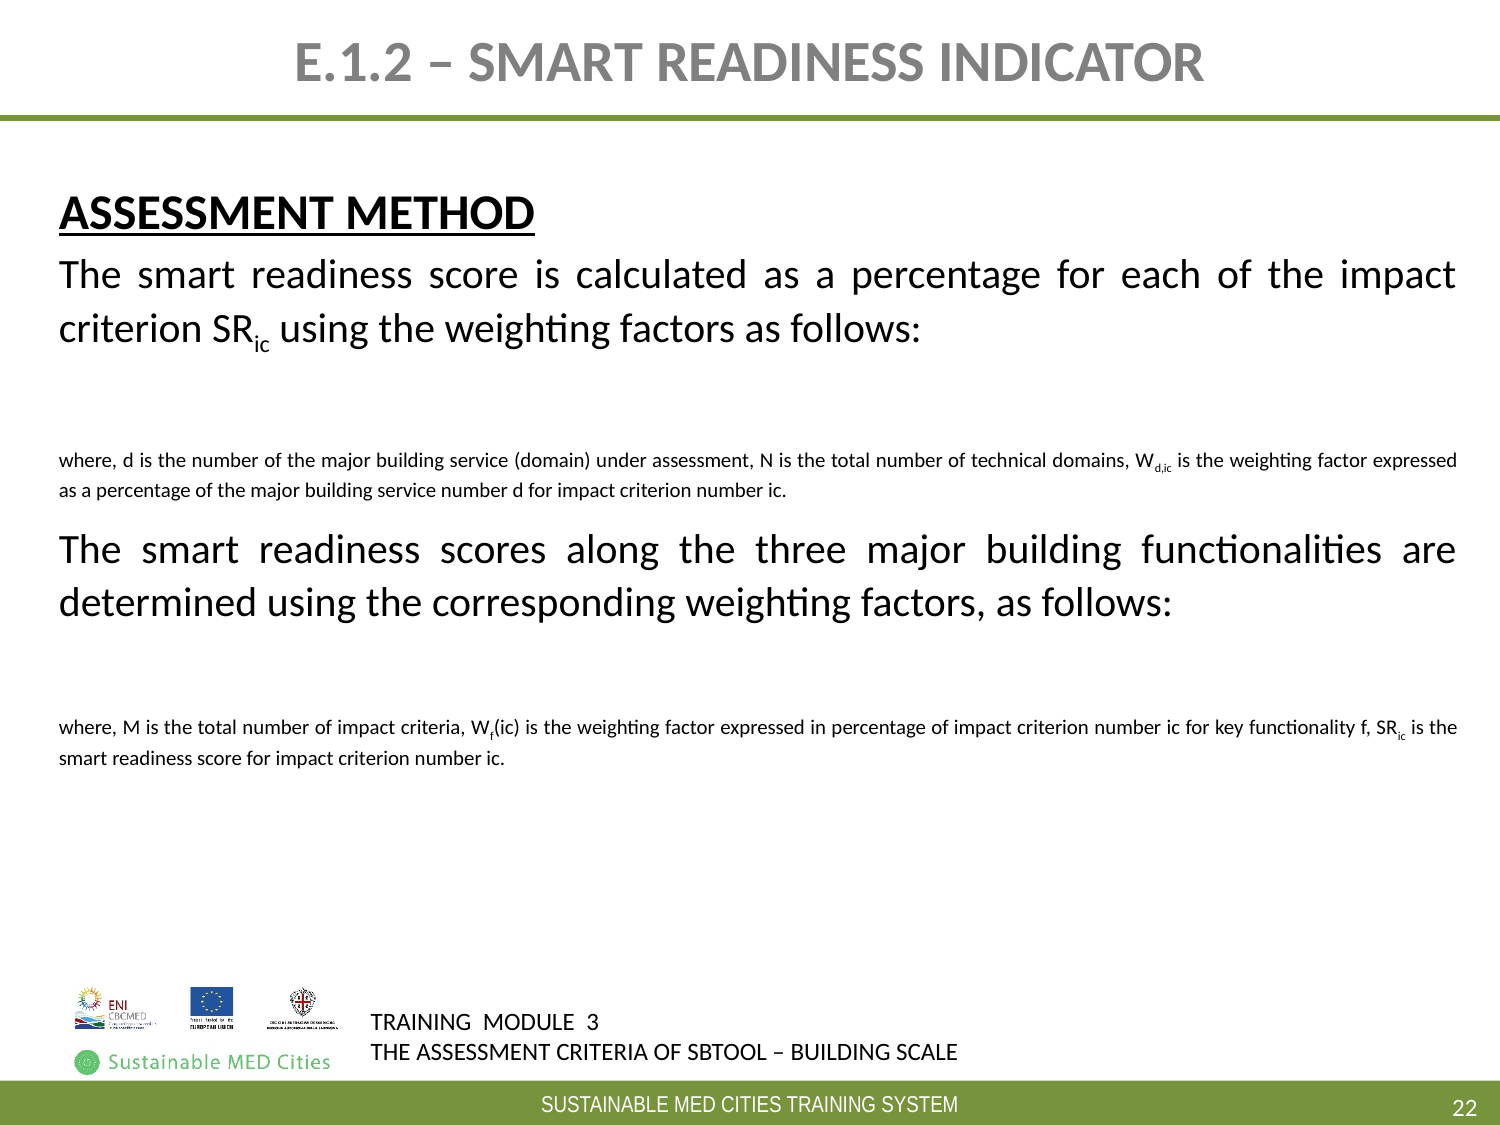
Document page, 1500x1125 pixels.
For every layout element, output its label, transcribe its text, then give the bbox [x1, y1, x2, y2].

title E.1.2 – SMART READINESS INDICATOR [0, 0, 1500, 117]
text_box ASSESSMENT METHOD [43, 171, 1106, 257]
picture [62, 978, 356, 1080]
slide_number 22 [1142, 1076, 1493, 1125]
